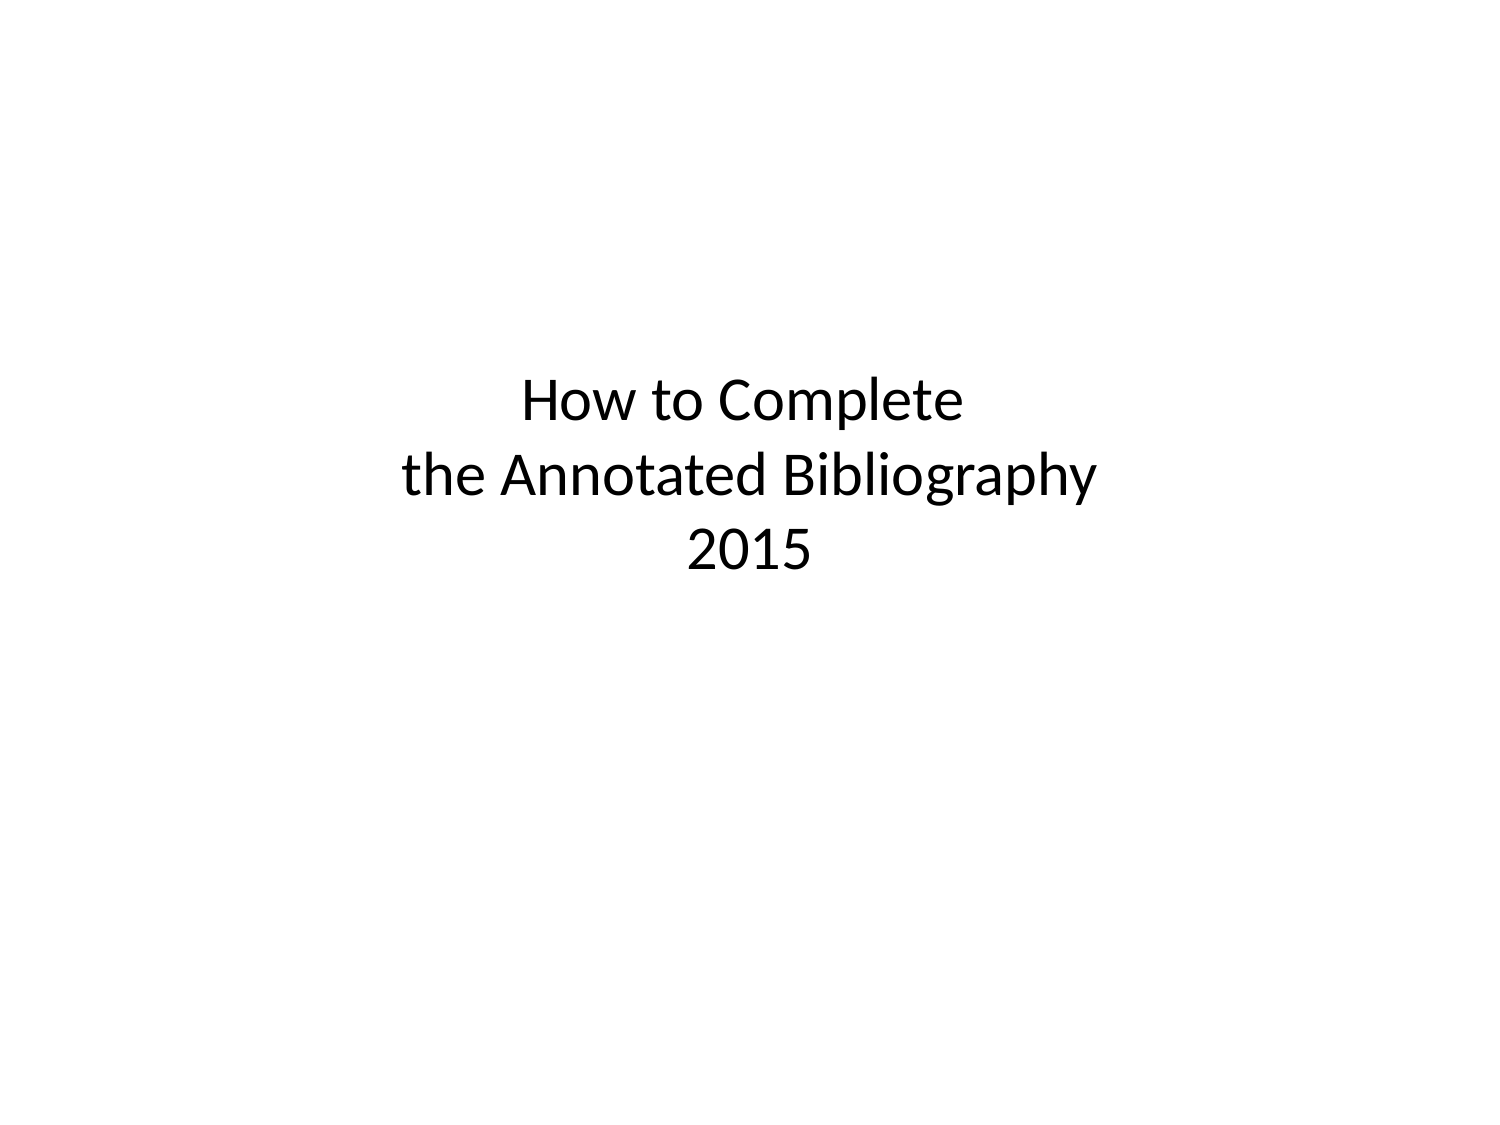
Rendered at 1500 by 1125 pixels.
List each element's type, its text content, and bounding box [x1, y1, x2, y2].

title How to Complete the Annotated Bibliography 2015 [112, 349, 1388, 591]
